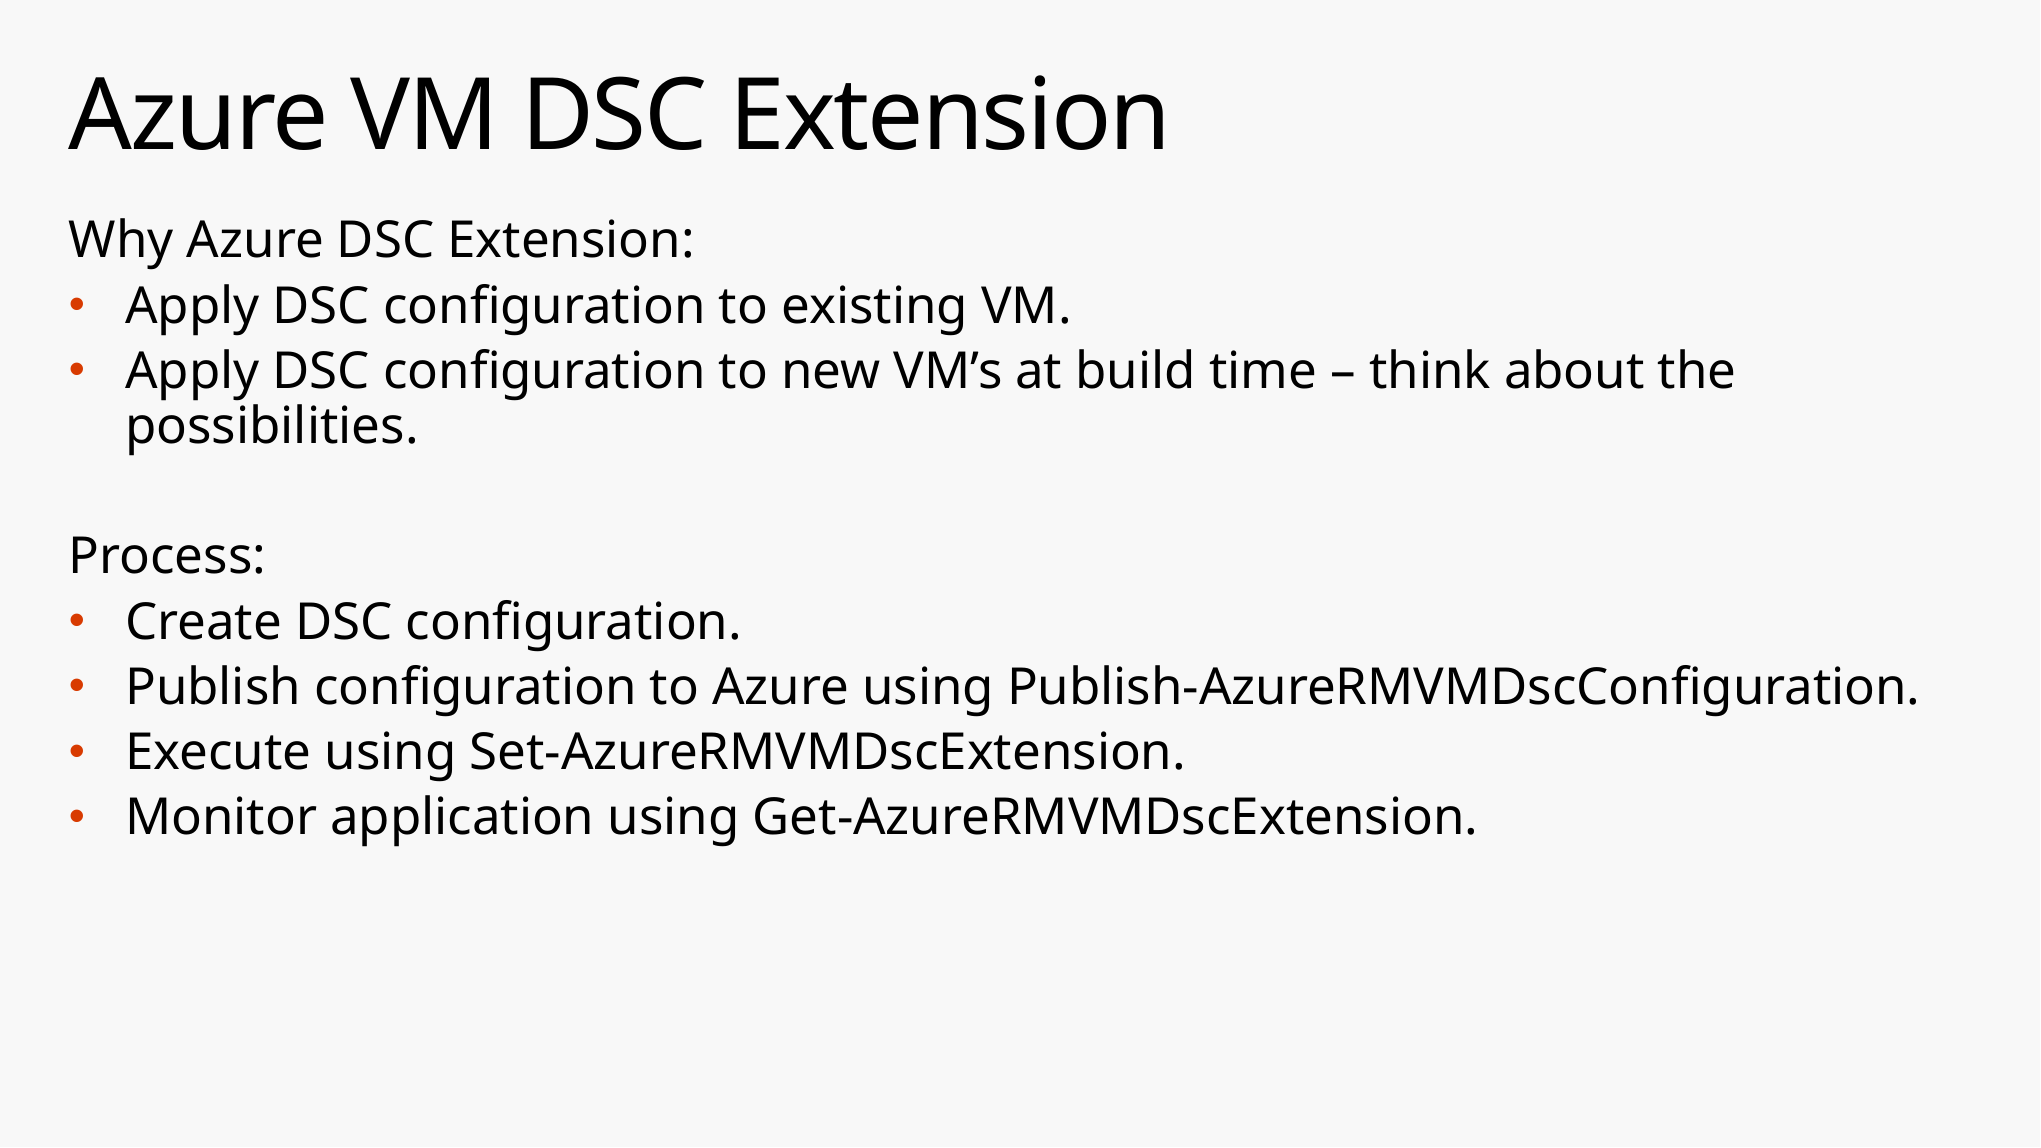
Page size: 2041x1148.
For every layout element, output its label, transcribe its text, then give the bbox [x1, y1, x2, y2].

title Azure VM DSC Extension [45, 48, 1996, 198]
list Why Azure DSC Extension: Apply DSC configuration to existing VM. Apply DSC configuration to new VM’s at build time – think about the possibilities. Process: Create DSC configuration. Publish configuration to Azure using Publish-AzureRMVMDscConfiguration. Execute using Set-AzureRMVMDscExtension. Monitor application using Get-AzureRMVMDscExtension. [45, 198, 1996, 940]
